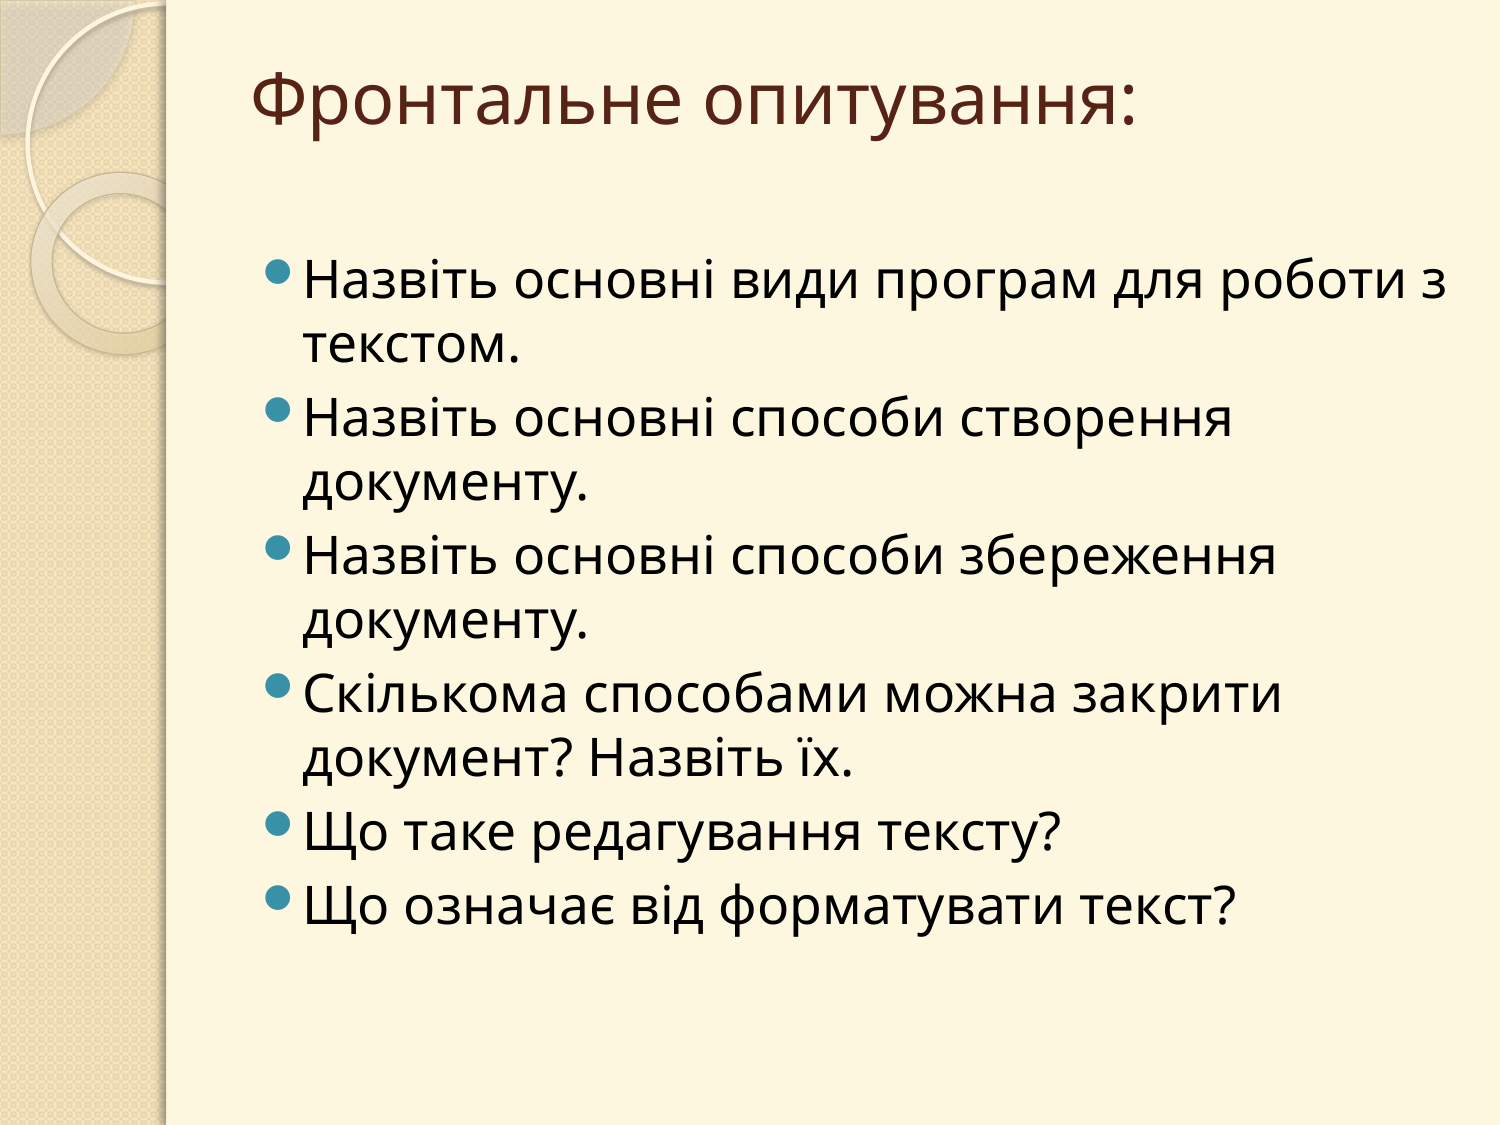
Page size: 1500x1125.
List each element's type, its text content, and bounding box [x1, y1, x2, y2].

list Назвіть основні види програм для роботи з текстом. Назвіть основні способи створення документу. Назвіть основні способи збереження документу. Скількома способами можна закрити документ? Назвіть їх. Що таке редагування тексту? Що означає від форматувати текст? [235, 237, 1466, 1025]
title Фронтальне опитування: [235, 45, 1466, 233]
